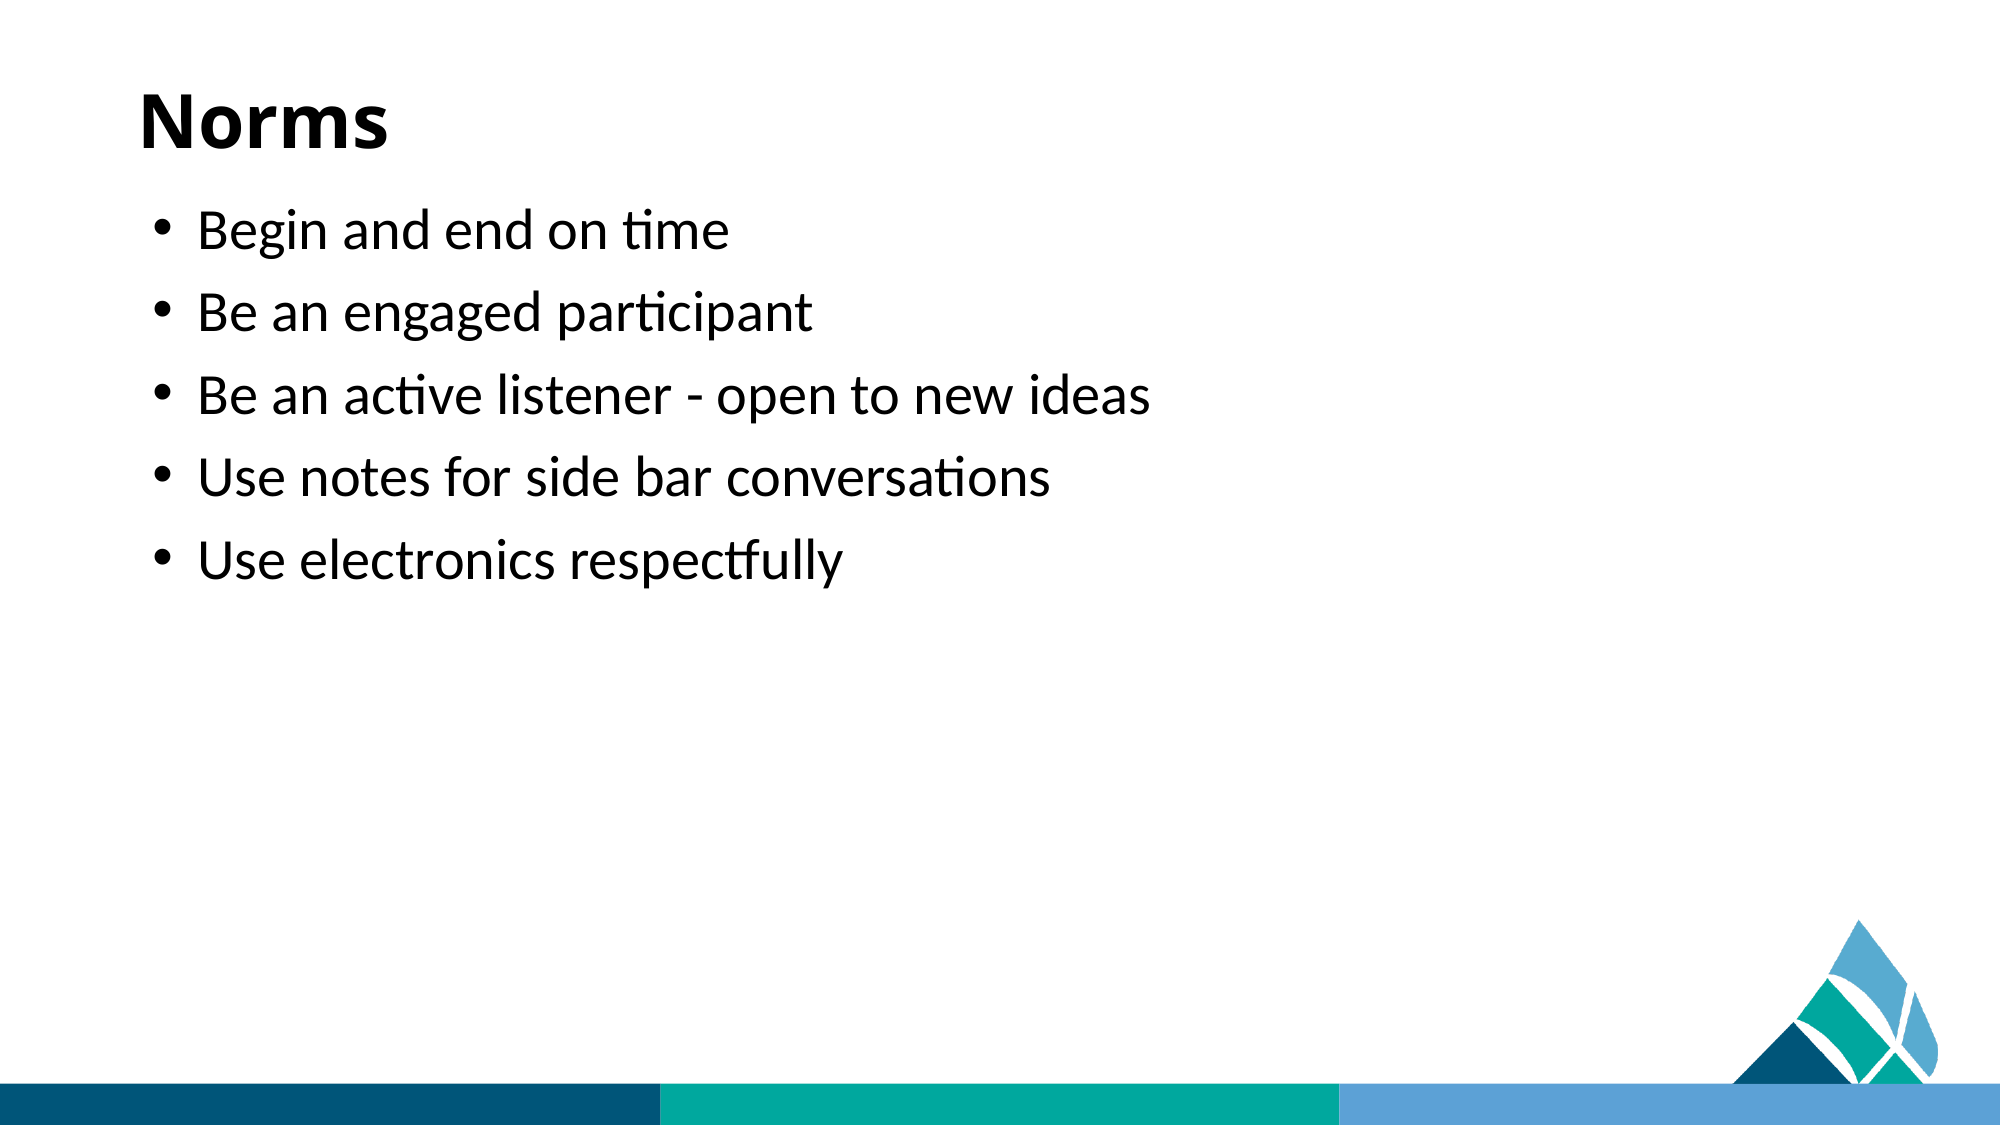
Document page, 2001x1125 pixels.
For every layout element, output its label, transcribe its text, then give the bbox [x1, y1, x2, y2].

title Norms [137, 59, 1863, 179]
list Begin and end on time Be an engaged participant Be an active listener - open to new ideas Use notes for side bar conversations Use electronics respectfully [137, 191, 1863, 931]
picture [1732, 919, 1938, 1084]
